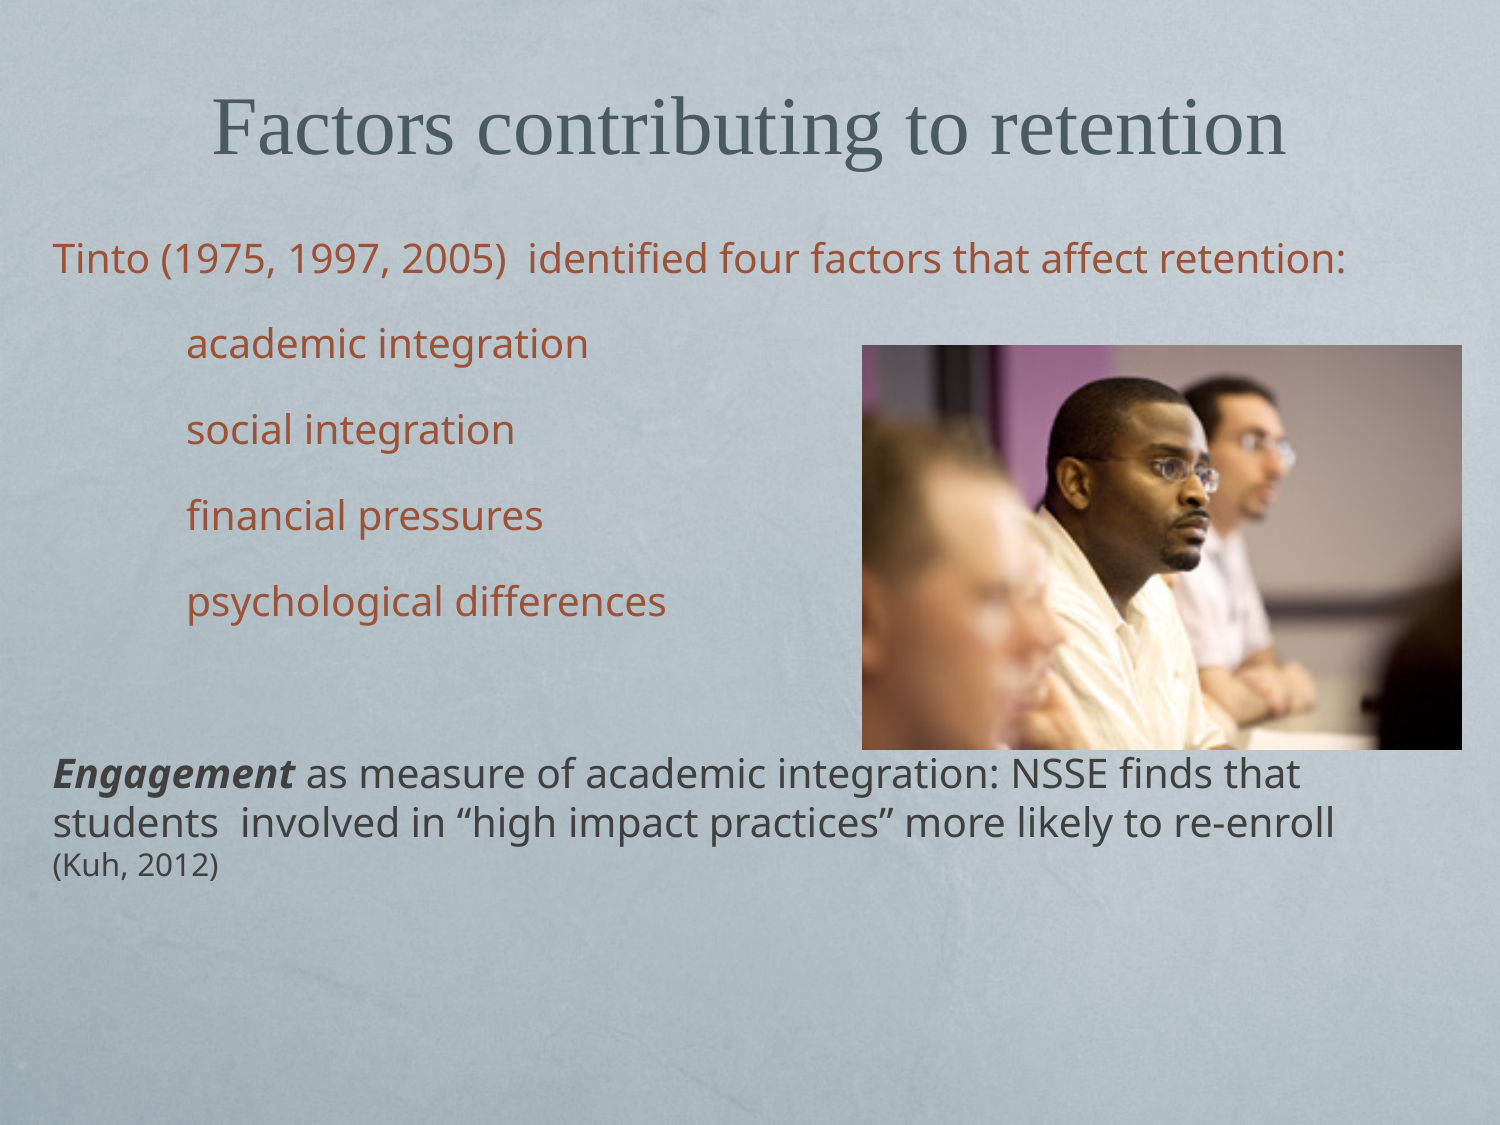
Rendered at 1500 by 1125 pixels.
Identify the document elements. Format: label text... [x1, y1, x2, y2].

title Factors contributing to retention [37, 37, 1463, 179]
picture [860, 344, 1464, 752]
list Tinto (1975, 1997, 2005) identified four factors that affect retention: academic integration social integration financial pressures psychological differences Engagement as measure of academic integration: NSSE finds that students involved in “high impact practices” more likely to re-enroll (Kuh, 2012) [37, 224, 1374, 941]
